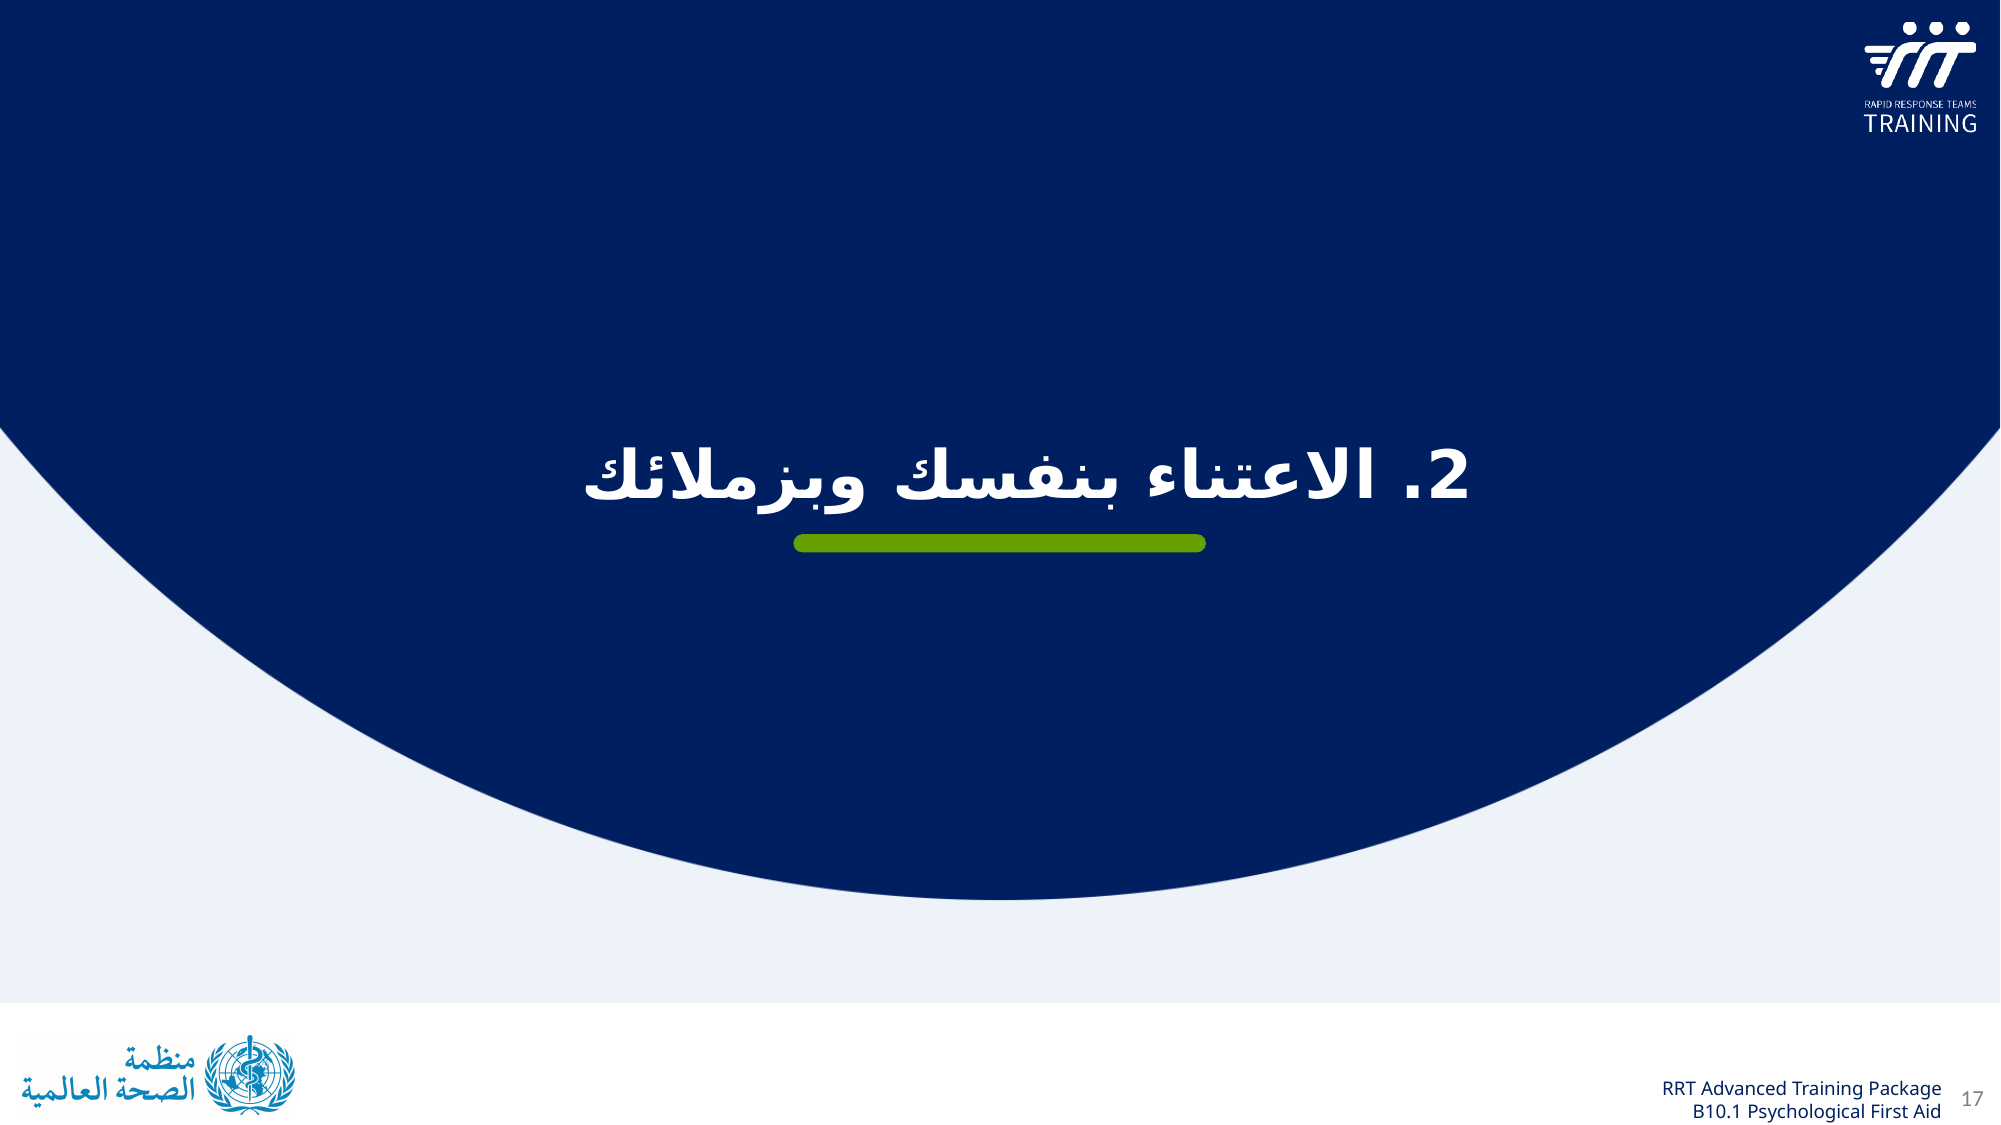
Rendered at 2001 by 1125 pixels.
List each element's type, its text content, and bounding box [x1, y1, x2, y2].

picture [0, 0, 2001, 1003]
picture [252, 1050, 258, 1059]
picture [22, 1035, 295, 1115]
text_box 2. الاعتناء بنفسك وبزملائك [96, 323, 1958, 631]
